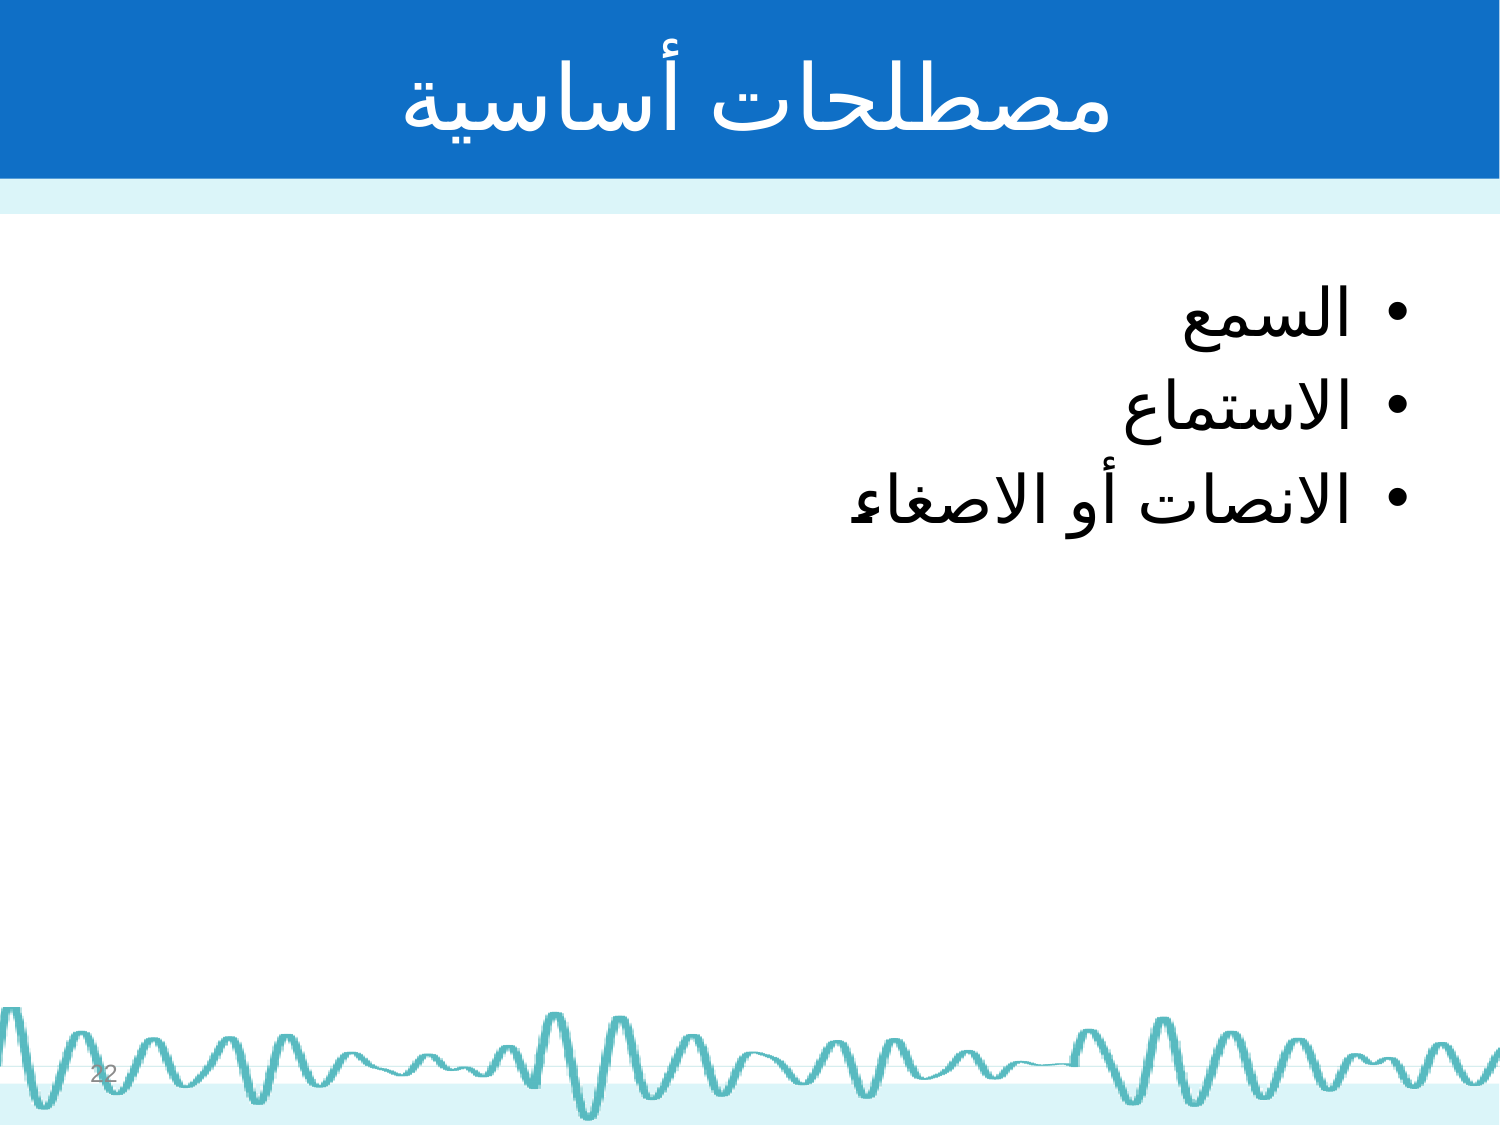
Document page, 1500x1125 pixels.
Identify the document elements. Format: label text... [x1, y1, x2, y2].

title مصطلحات أساسية [70, 0, 1421, 188]
slide_number 22 [75, 1042, 425, 1103]
list السمع الاستماع الانصات أو الاصغاء [75, 262, 1425, 1005]
